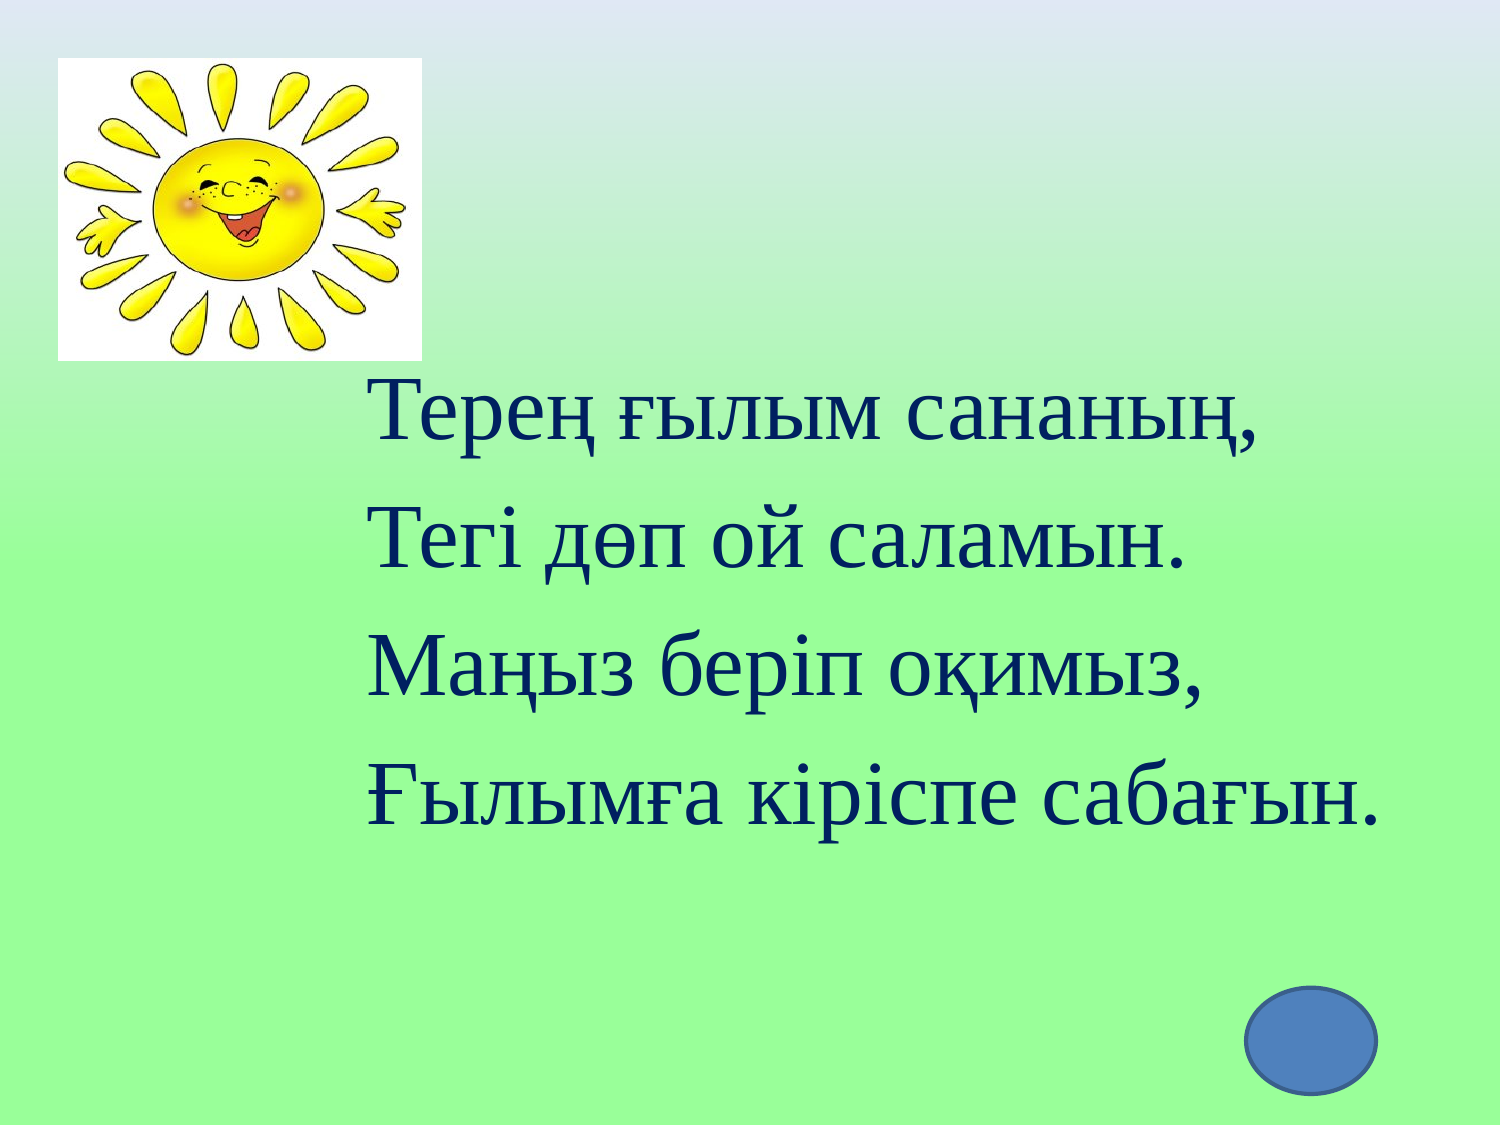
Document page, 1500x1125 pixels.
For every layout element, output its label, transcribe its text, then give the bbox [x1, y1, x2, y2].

picture [58, 58, 423, 361]
text_box [1243, 985, 1379, 1097]
list Терең ғылым сананың, Тегі дөп ой саламын. Маңыз беріп оқимыз, Ғылымға кіріспе сабағын. [351, 339, 1418, 994]
